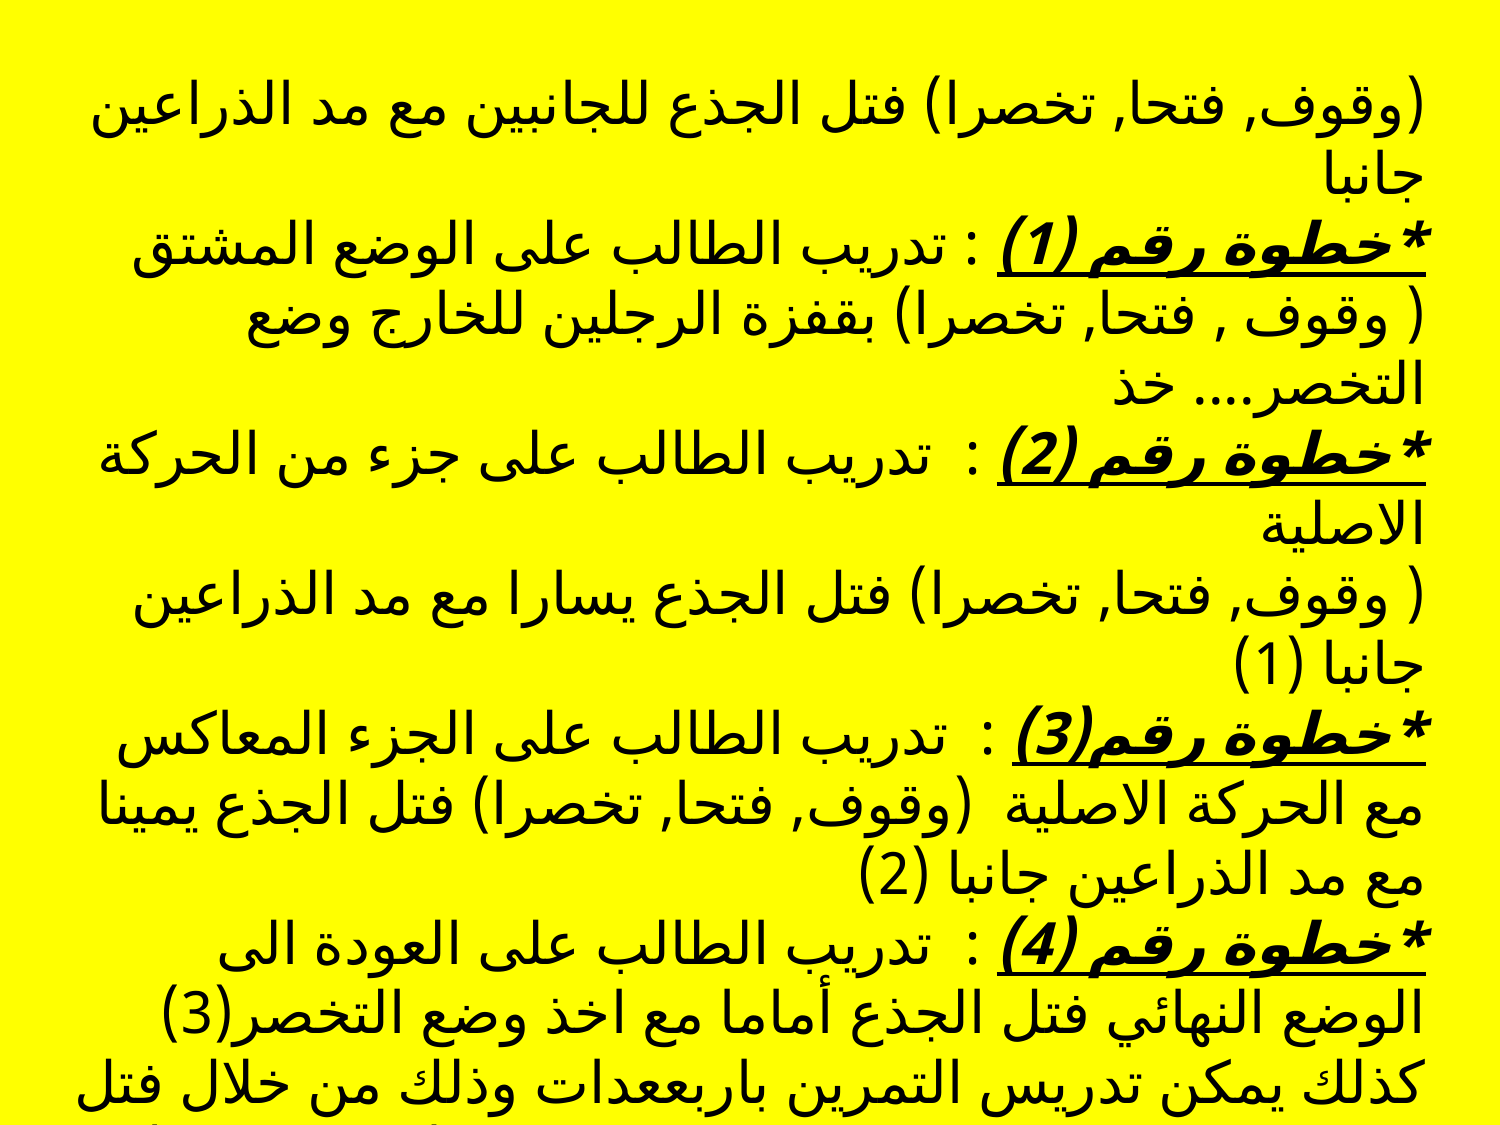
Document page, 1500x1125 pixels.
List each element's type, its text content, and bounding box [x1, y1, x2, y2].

text_box (وقوف, فتحا, تخصرا) فتل الجذع للجانبين مع مد الذراعين جانبا *خطوة رقم (1) : تدريب الطالب على الوضع المشتق ( وقوف , فتحا, تخصرا) بقفزة الرجلين للخارج وضع التخصر.... خذ *خطوة رقم (2) : تدريب الطالب على جزء من الحركة الاصلية ( وقوف, فتحا, تخصرا) فتل الجذع يسارا مع مد الذراعين جانبا (1) *خطوة رقم(3) : تدريب الطالب على الجزء المعاكس مع الحركة الاصلية (وقوف, فتحا, تخصرا) فتل الجذع يمينا مع مد الذراعين جانبا (2) *خطوة رقم (4) : تدريب الطالب على العودة الى الوضع النهائي فتل الجذع أماما مع اخذ وضع التخصر(3) كذلك يمكن تدريس التمرين باربععدات وذلك من خلال فتل الجذع لليسار مع رفع الذراعين جانبا يكون (عدة واحدة ) ثم فتل الجذع اماما واخذ وضع التخصر ( عدتان) ثم فتل الجذع لليمين ومد الذراعين جانبا (عدة 3) ثم فتل الجذع اماما واخذ وضع التخصر (4 عدات) وهو العودة الى الوضع الابتدائي. [58, 58, 1442, 1125]
